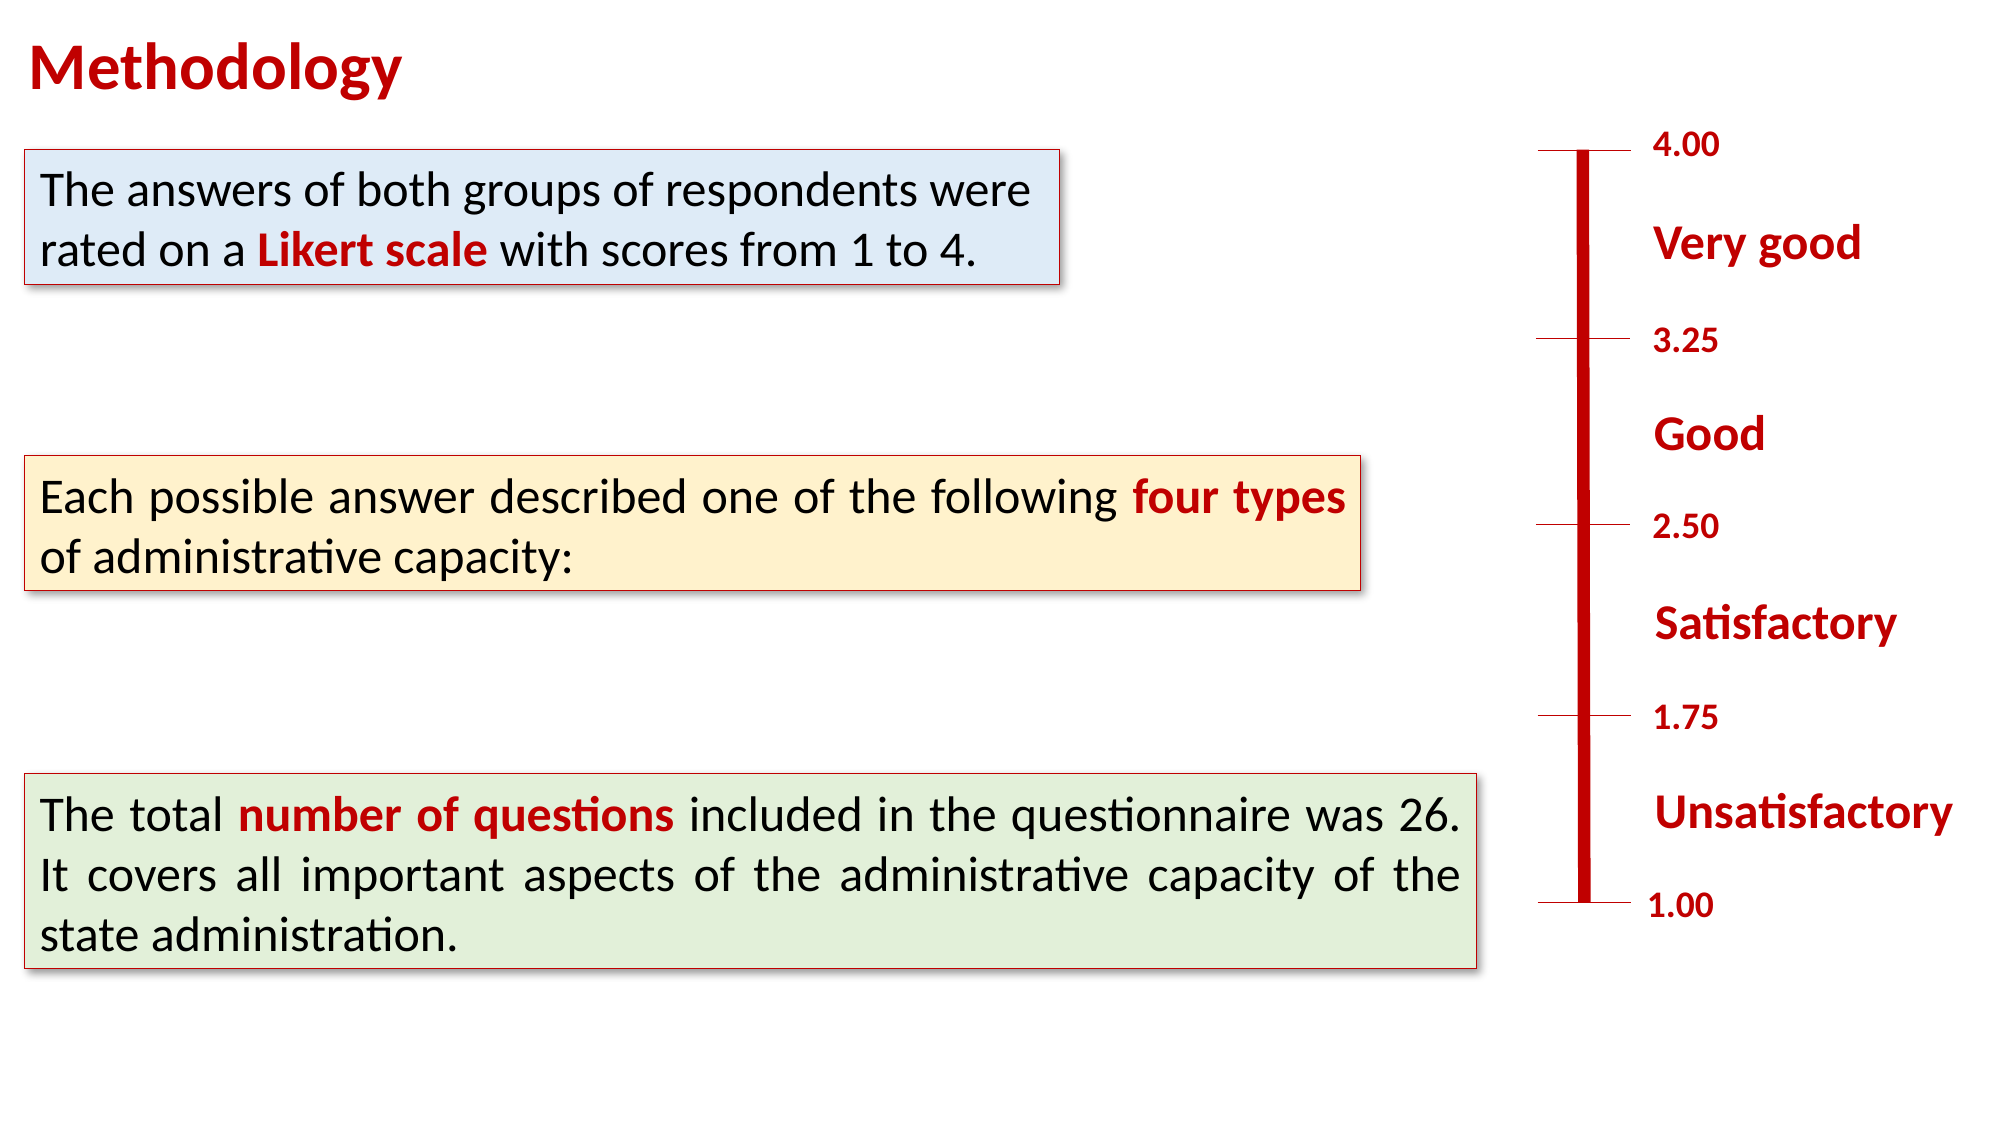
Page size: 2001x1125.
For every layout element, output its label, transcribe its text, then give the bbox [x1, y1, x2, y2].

text_box The answers of both groups of respondents were rated on a Likert scale with scores from 1 to 4. [24, 149, 1060, 285]
text_box Good [1639, 392, 1782, 468]
text_box Each possible answer described one of the following four types of administrative capacity: [24, 455, 1361, 591]
text_box Methodology [14, 15, 418, 111]
text_box Satisfactory [1640, 581, 1913, 657]
text_box Unsatisfactory [1639, 771, 1969, 846]
text_box 1.00 [1632, 872, 1729, 933]
text_box Very good [1638, 202, 1878, 277]
text_box The total number of questions included in the questionnaire was 26. It covers all important aspects of the administrative capacity of the state administration. [24, 773, 1477, 969]
text_box 2.50 [1637, 493, 1735, 554]
text_box 1.75 [1637, 685, 1735, 745]
text_box 4.00 [1638, 111, 1735, 172]
text_box 3.25 [1637, 307, 1735, 368]
